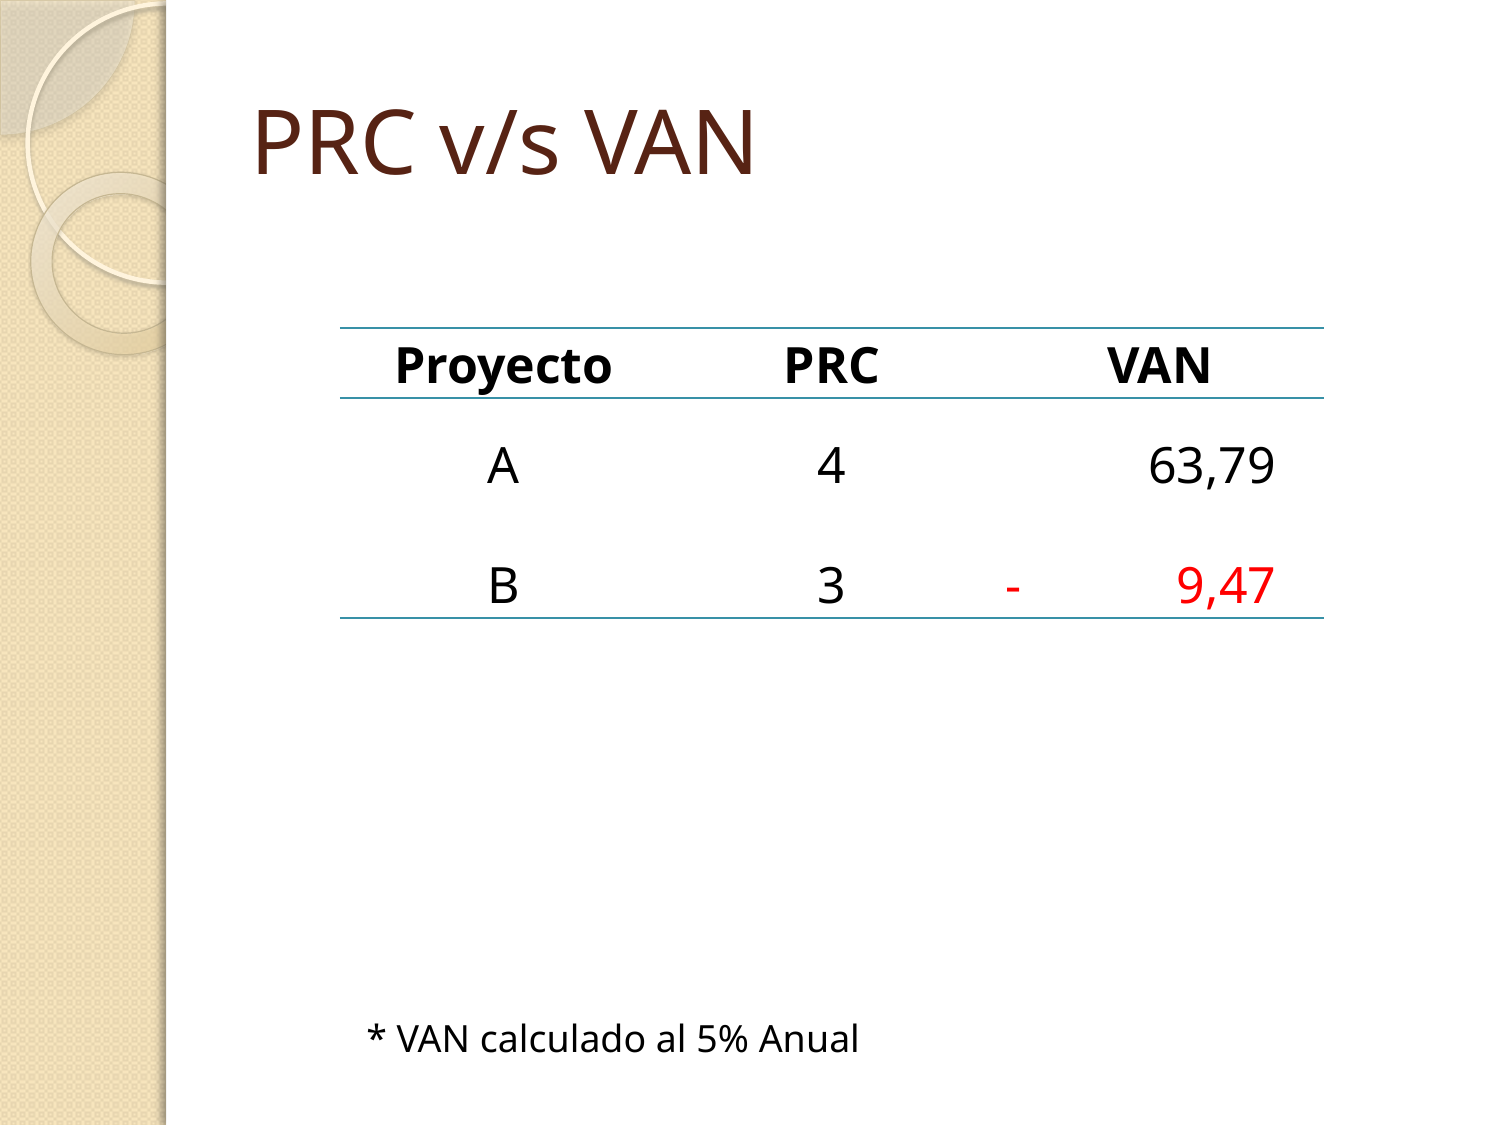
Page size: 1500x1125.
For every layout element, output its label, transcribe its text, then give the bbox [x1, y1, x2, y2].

table_cell 3 [668, 498, 996, 617]
text_box * VAN calculado al 5% Anual [351, 1007, 1149, 1068]
title PRC v/s VAN [235, 45, 1466, 233]
table_cell - 9,47 [996, 498, 1324, 617]
table_cell 4 [668, 399, 996, 498]
table_cell 63,79 [996, 399, 1324, 498]
table_header PRC [668, 329, 996, 397]
table_cell B [340, 498, 668, 617]
table_header Proyecto [340, 329, 668, 397]
table_header VAN [996, 329, 1324, 397]
table_cell A [340, 399, 668, 498]
